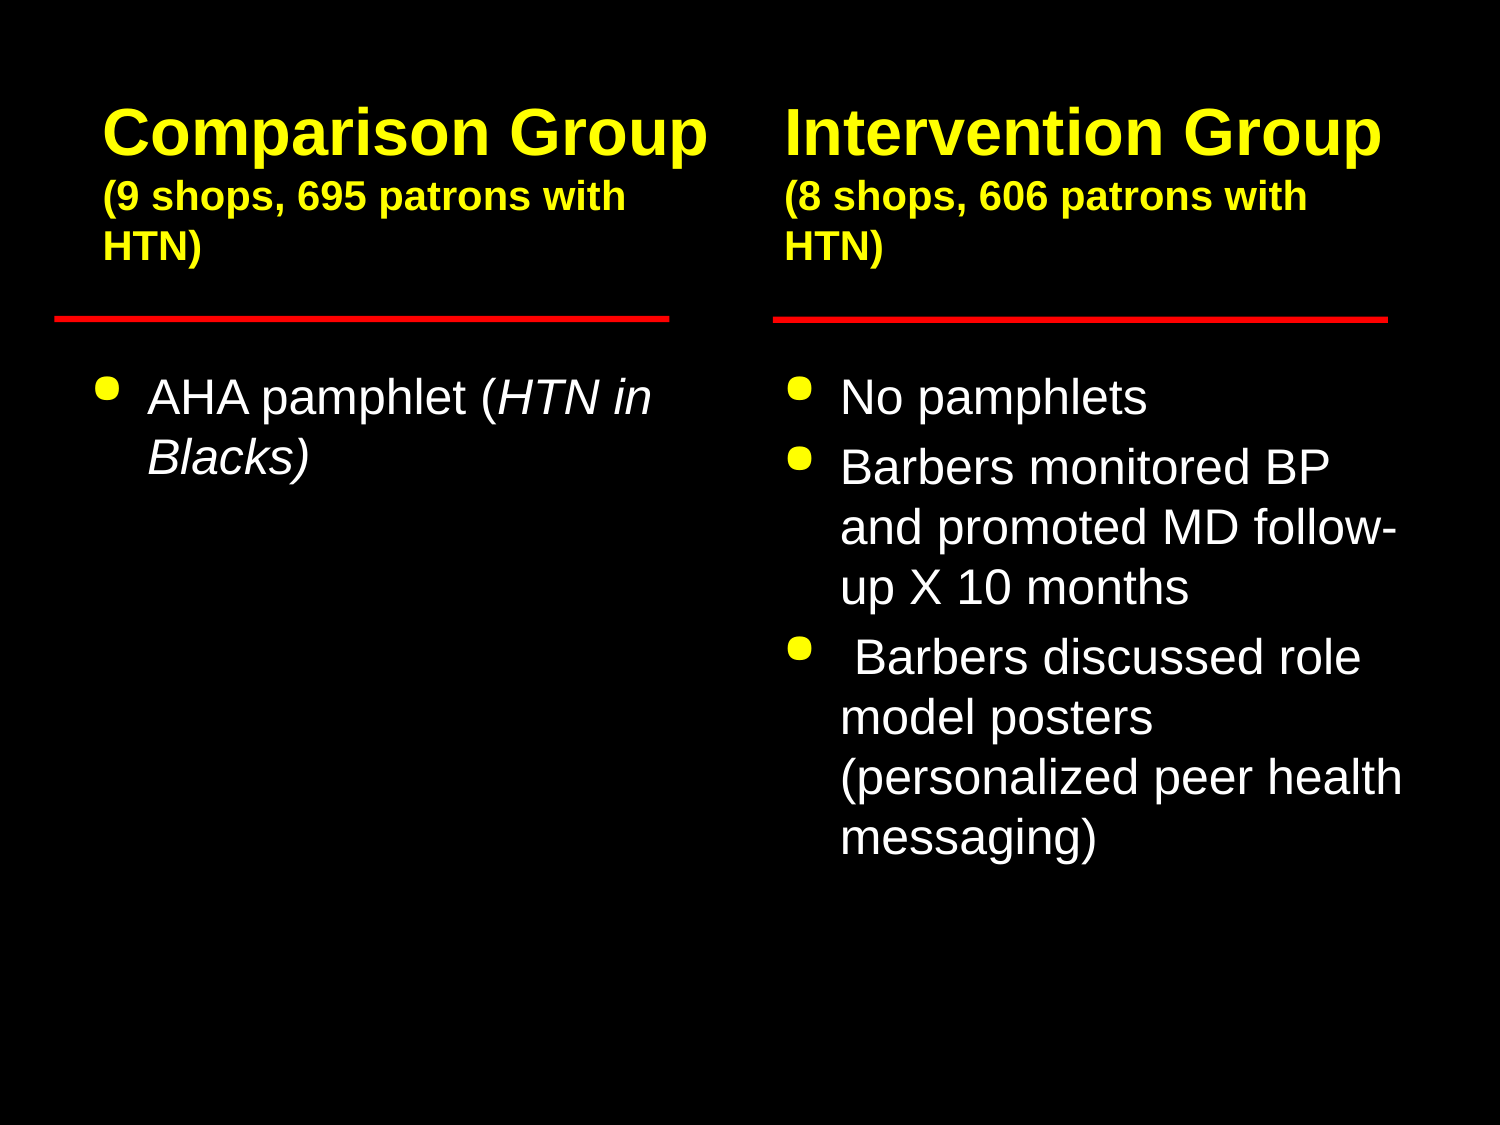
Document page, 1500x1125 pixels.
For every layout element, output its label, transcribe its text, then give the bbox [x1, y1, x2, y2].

list Intervention Group (8 shops, 606 patrons with HTN) [761, 251, 1426, 356]
list Comparison Group (9 shops, 695 patrons with HTN) [74, 251, 738, 357]
list AHA pamphlet (HTN in Blacks) [40, 356, 704, 1006]
list No pamphlets Barbers monitored BP and promoted MD follow-up X 10 months Barbers discussed role model posters (personalized peer health messaging) [761, 356, 1426, 1006]
